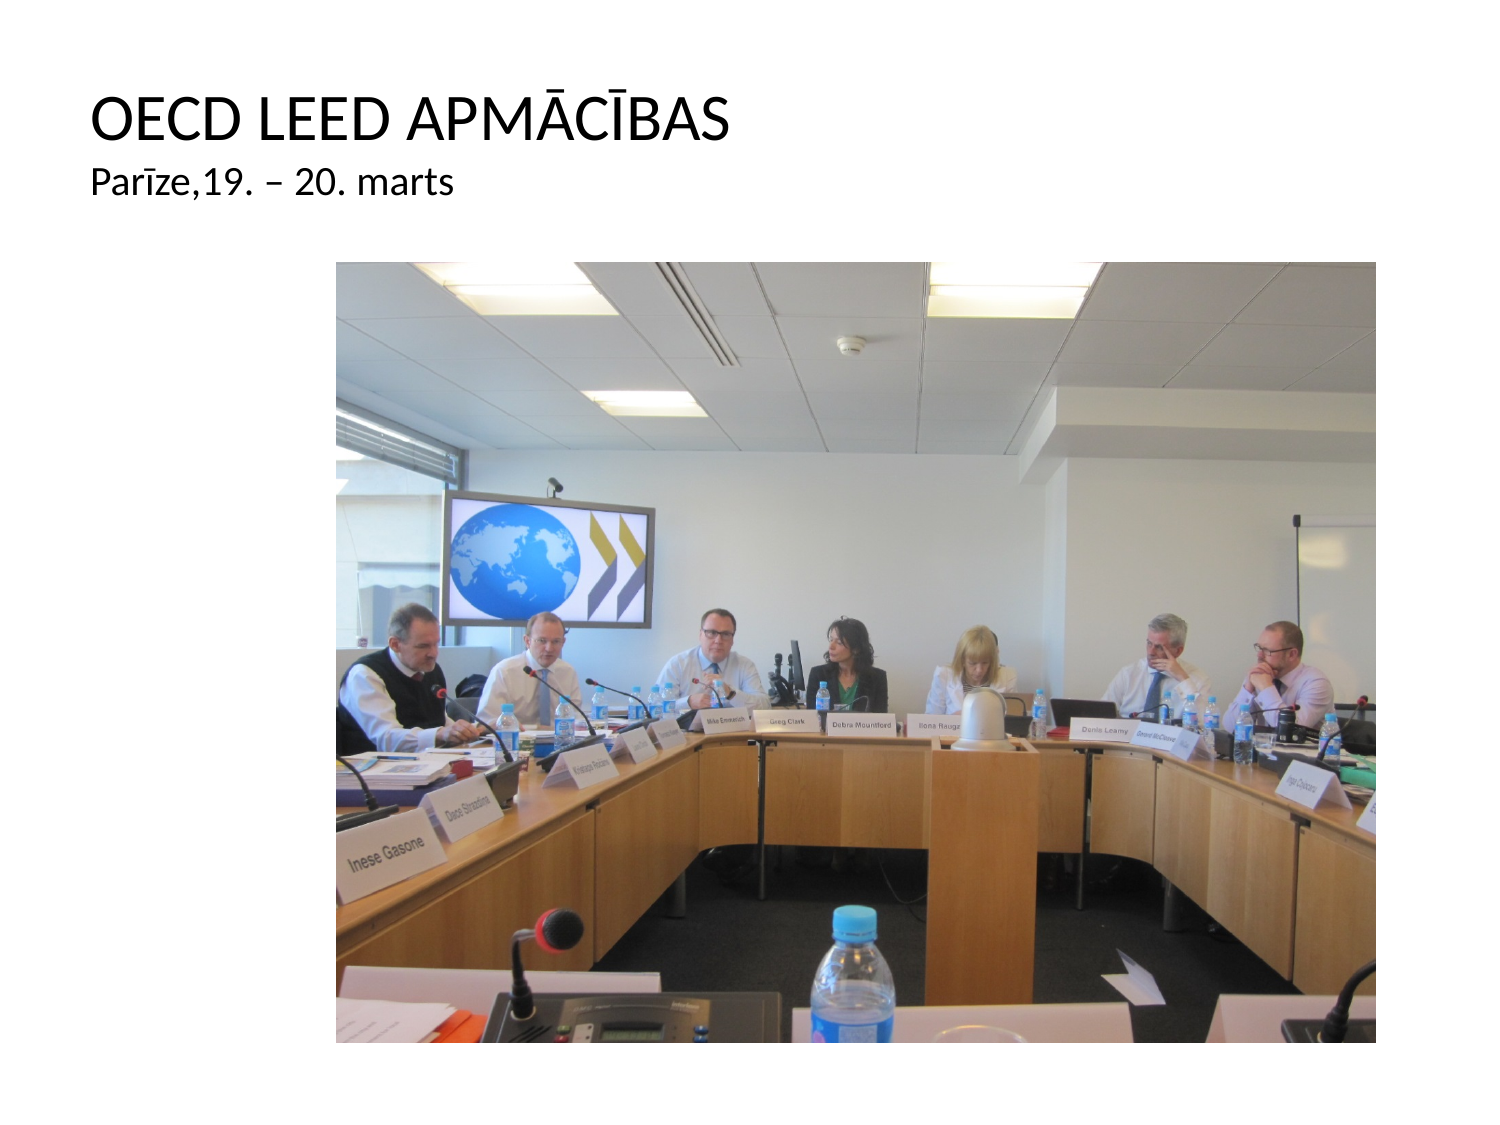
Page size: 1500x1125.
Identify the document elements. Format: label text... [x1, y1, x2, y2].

title OECD LEED APMĀCĪBAS Parīze,19. – 20. marts [75, 45, 1425, 233]
picture [336, 262, 1377, 1043]
